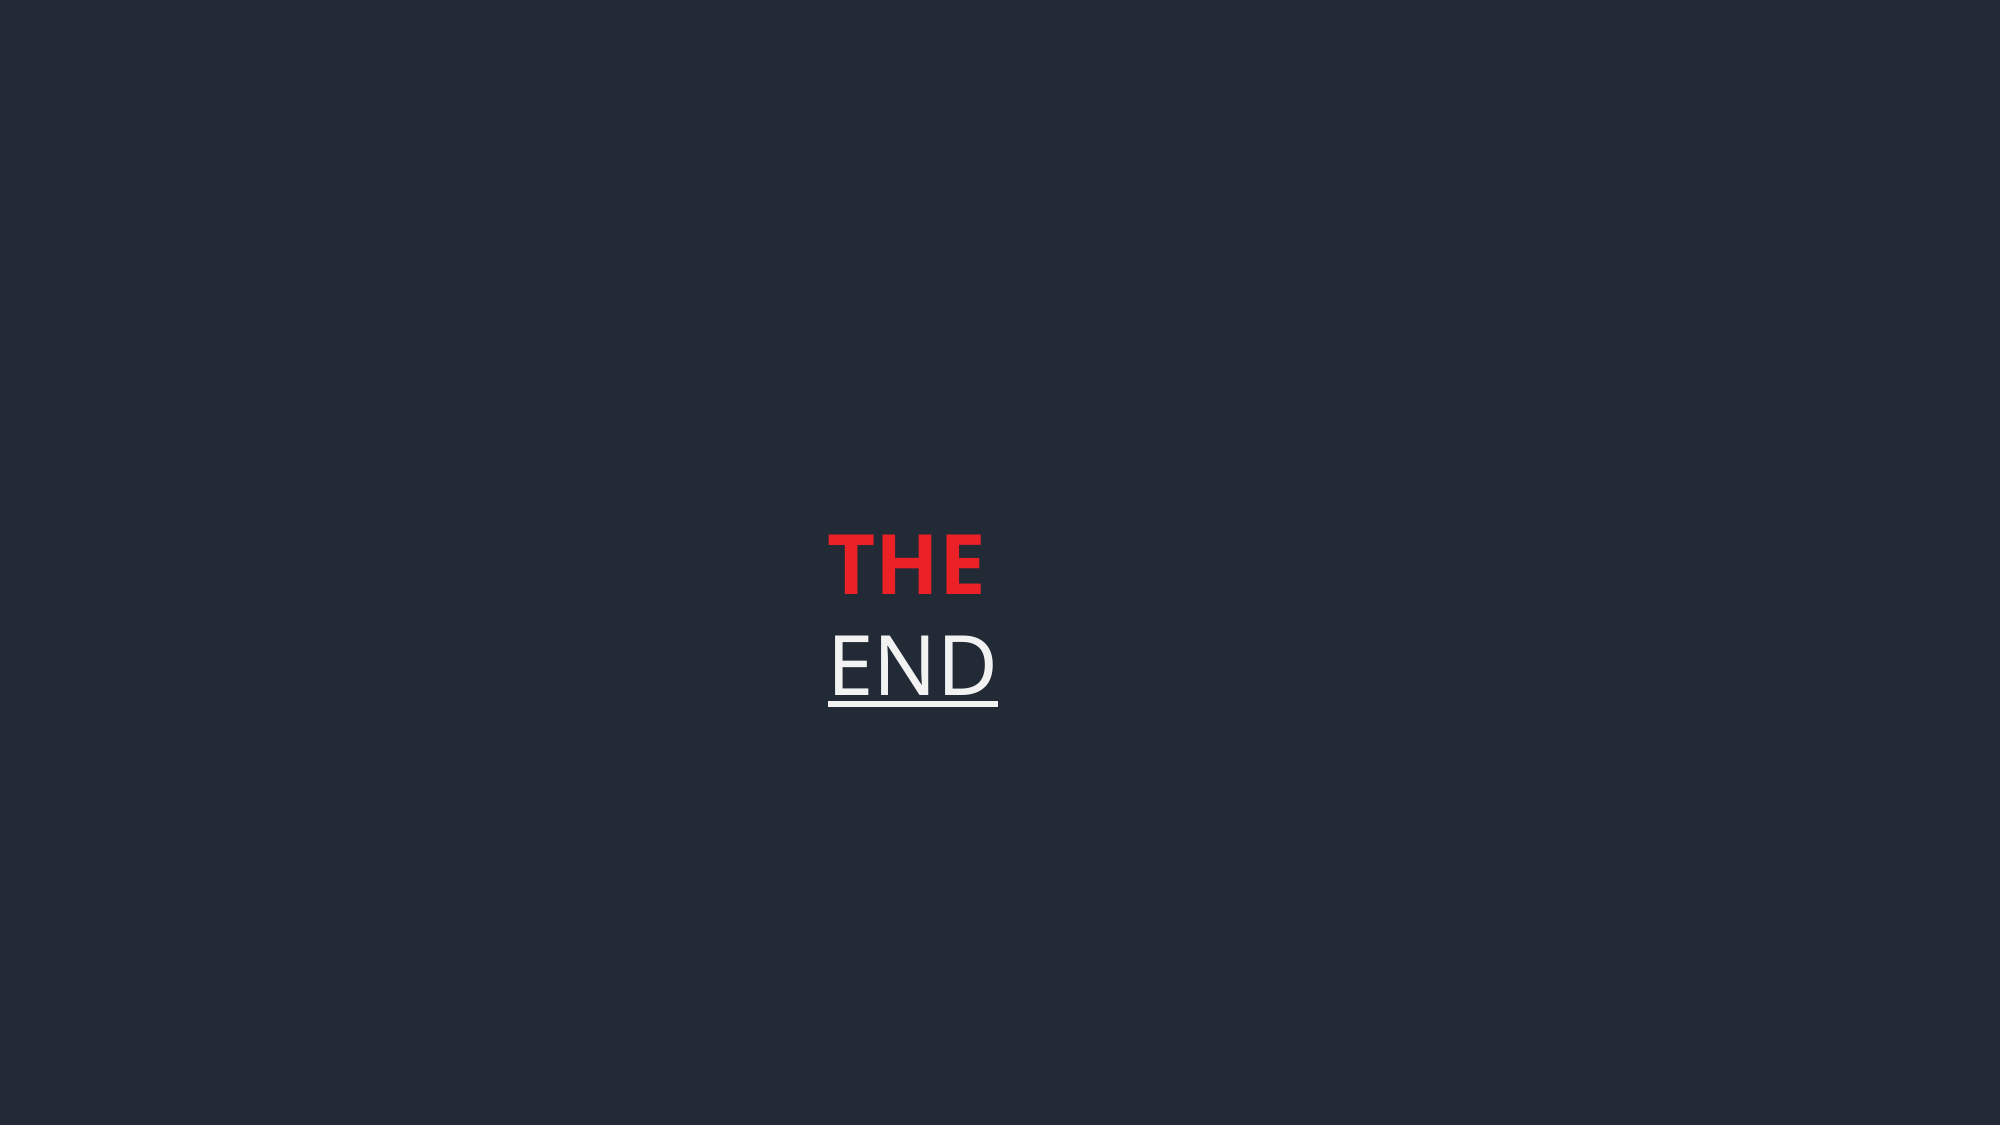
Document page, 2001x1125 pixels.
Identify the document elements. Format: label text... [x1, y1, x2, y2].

text_box THE END [813, 504, 1187, 720]
text_box [0, 0, 2000, 1125]
